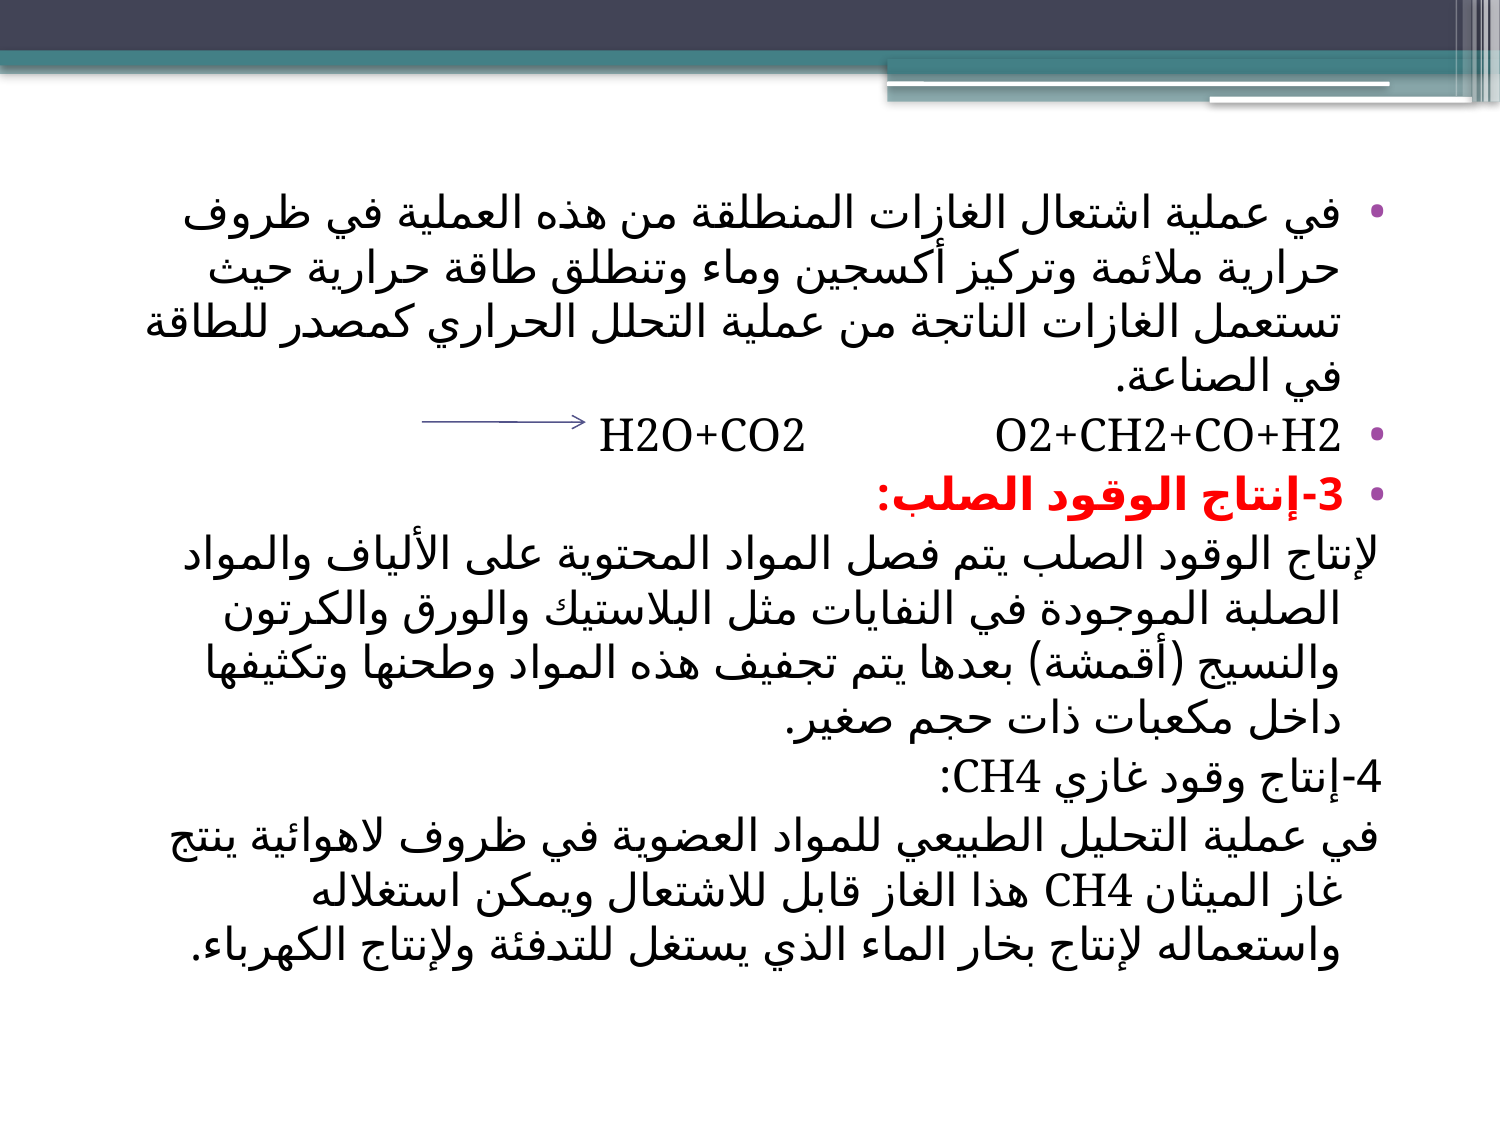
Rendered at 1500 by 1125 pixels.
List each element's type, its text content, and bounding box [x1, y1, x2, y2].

list في عملية اشتعال الغازات المنطلقة من هذه العملية في ظروف حرارية ملائمة وتركيز أكسجين وماء وتنطلق طاقة حرارية حيث تستعمل الغازات الناتجة من عملية التحلل الحراري كمصدر للطاقة في الصناعة. H2O+CO2 O2+CH2+CO+H2 3-إنتاج الوقود الصلب: لإنتاج الوقود الصلب يتم فصل المواد المحتوية على الألياف والمواد الصلبة الموجودة في النفايات مثل البلاستيك والورق والكرتون والنسيج (أقمشة) بعدها يتم تجفيف هذه المواد وطحنها وتكثيفها داخل مكعبات ذات حجم صغير. 4-إنتاج وقود غازي CH4: في عملية التحليل الطبيعي للمواد العضوية في ظروف لاهوائية ينتج غاز الميثان CH4 هذا الغاز قابل للاشتعال ويمكن استغلاله واستعماله لإنتاج بخار الماء الذي يستغل للتدفئة ولإنتاج الكهرباء. [117, 175, 1414, 997]
